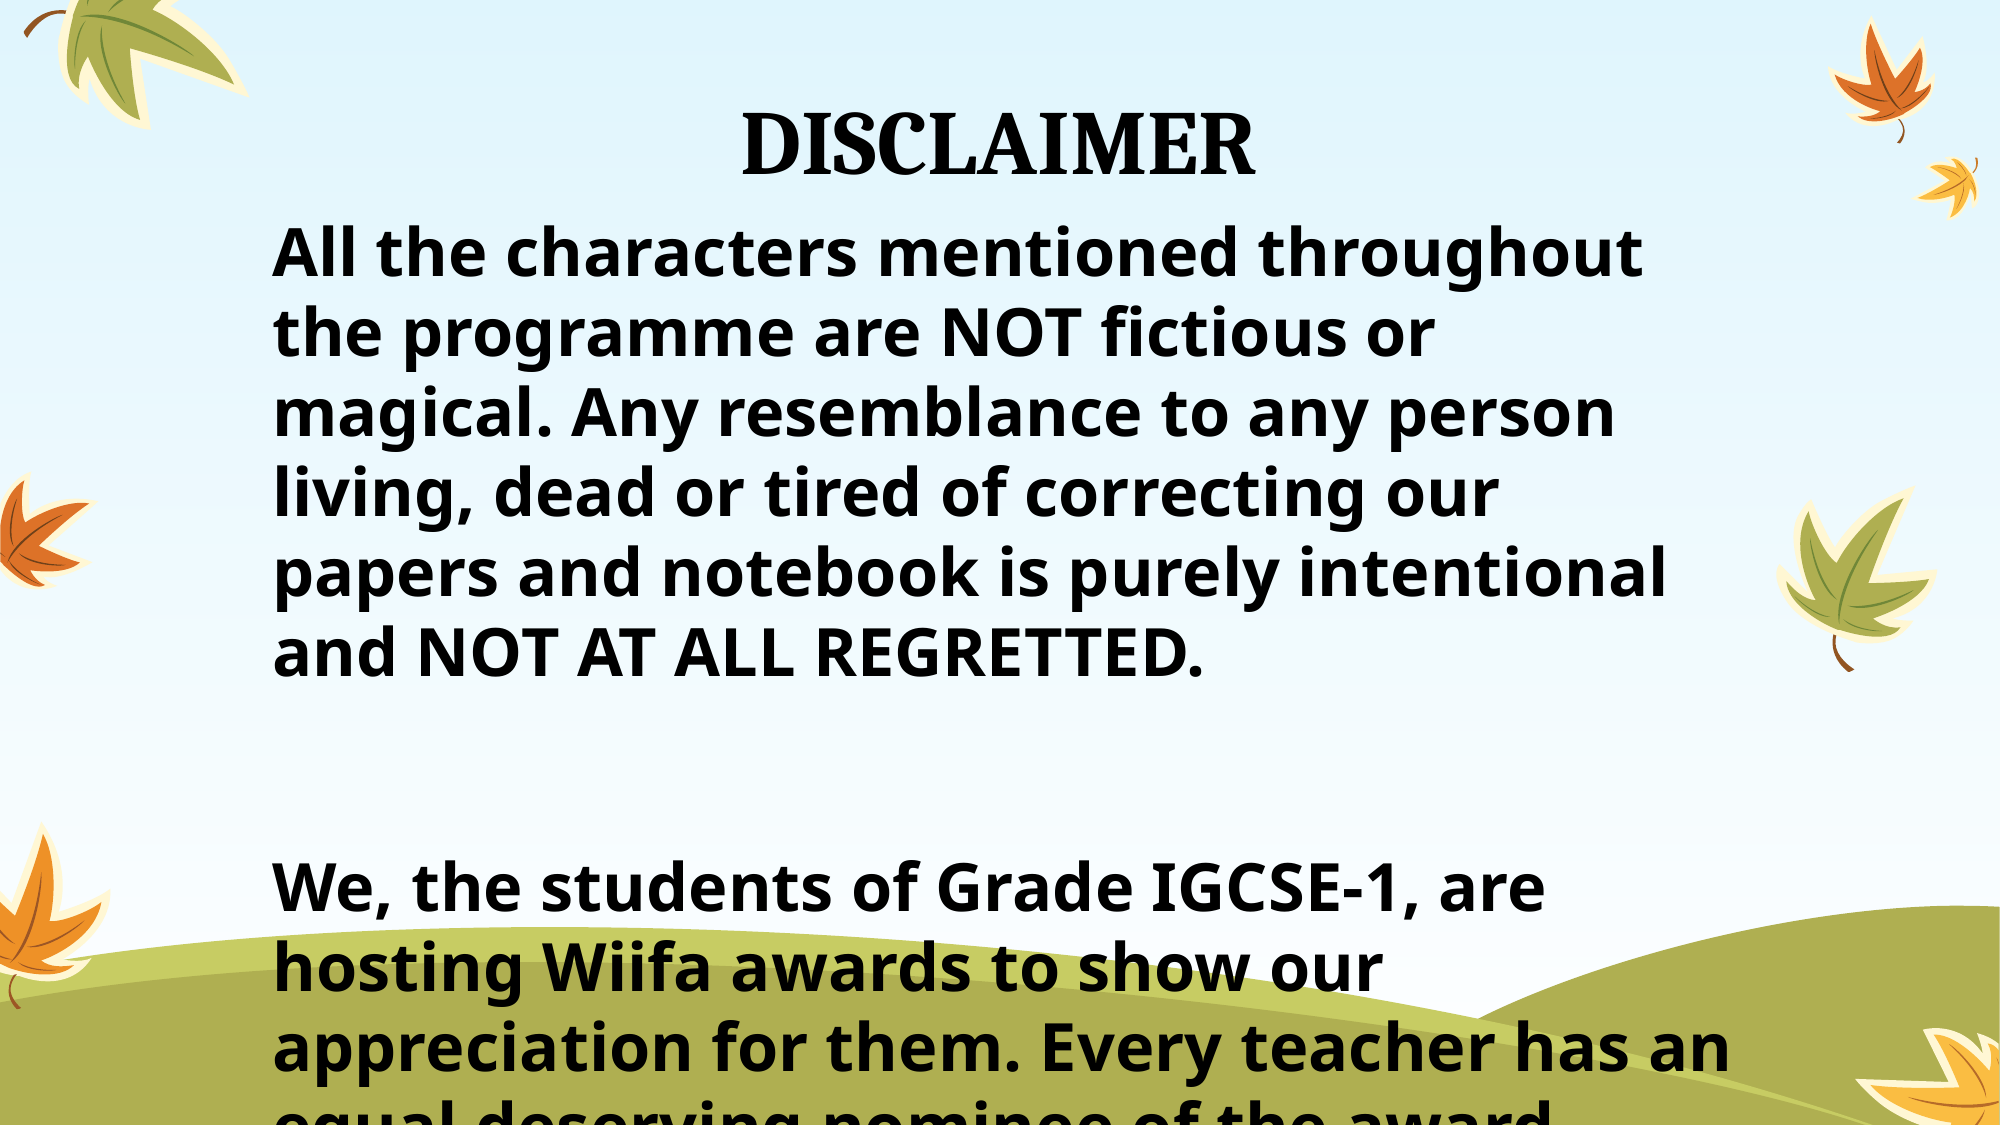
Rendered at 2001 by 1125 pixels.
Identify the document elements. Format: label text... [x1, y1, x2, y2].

title DISCLAIMER [249, 0, 1749, 202]
list All the characters mentioned throughout the programme are NOT fictious or magical. Any resemblance to any person living, dead or tired of correcting our papers and notebook is purely intentional and NOT AT ALL REGRETTED. We, the students of Grade IGCSE-1, are hosting Wiifa awards to show our appreciation for them. Every teacher has an equal deserving nominee of the award. These awards are not intended to hurt our dear teachers. [249, 202, 1749, 884]
